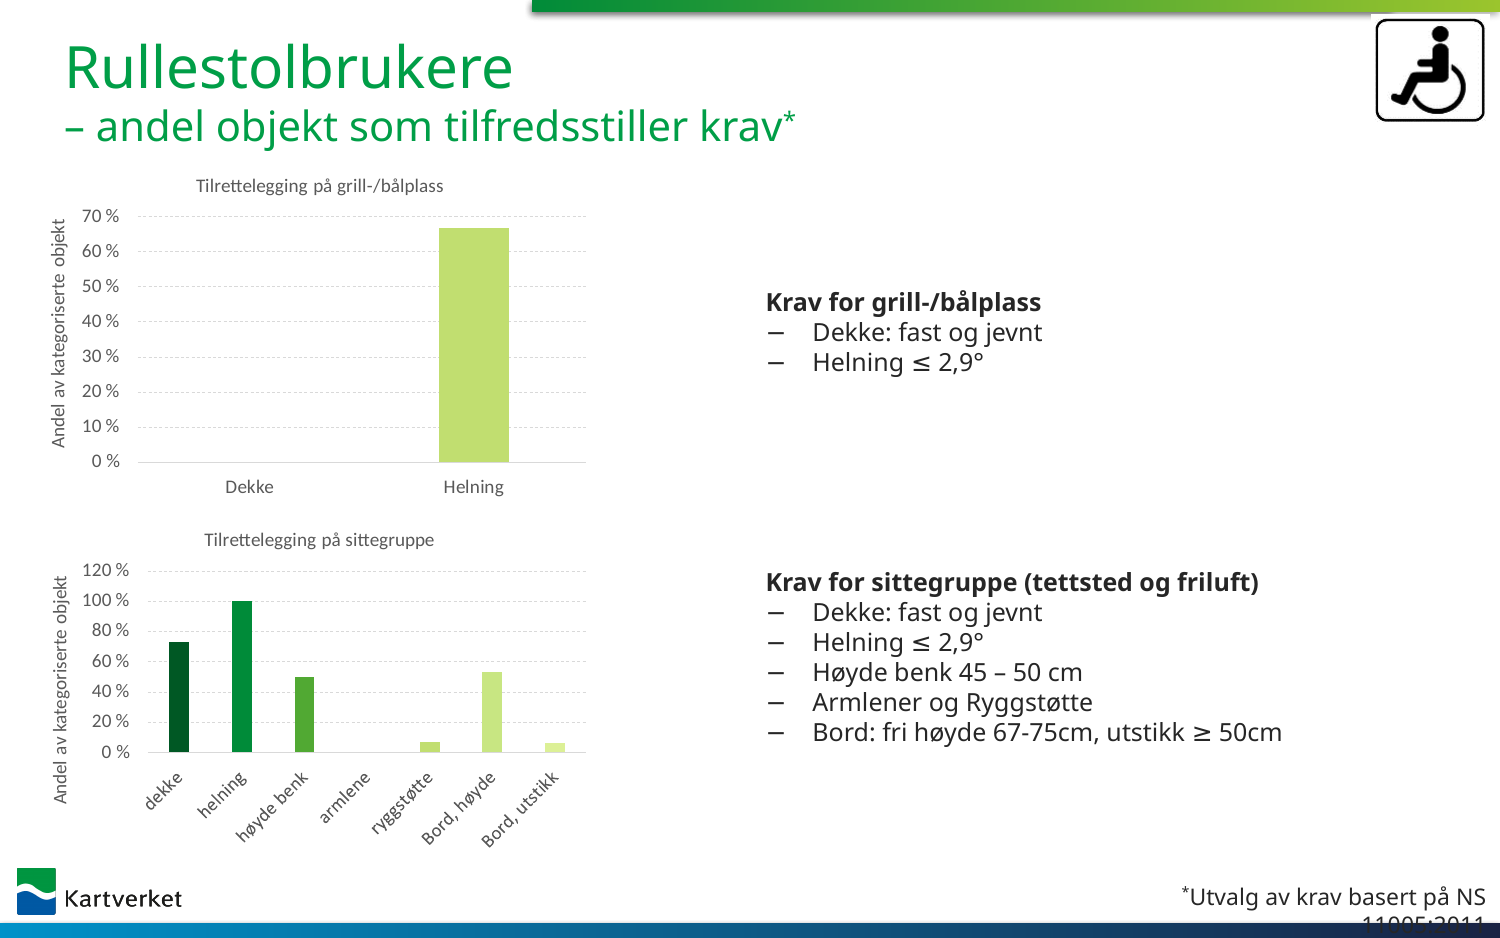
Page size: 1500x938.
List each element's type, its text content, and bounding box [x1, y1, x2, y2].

picture [1371, 13, 1491, 127]
text_box *Utvalg av krav basert på NS 11005:2011 [1068, 873, 1500, 938]
text_box Krav for sittegruppe (tettsted og friluft) Dekke: fast og jevnt Helning ≤ 2,9° Høyde benk 45 – 50 cm Armlener og Ryggstøtte Bord: fri høyde 67-75cm, utstikk ≥ 50cm [750, 559, 1500, 754]
picture [41, 166, 597, 505]
text_box Rullestolbrukere – andel objekt som tilfredsstiller krav* [49, 14, 1431, 158]
text_box Krav for grill-/bålplass Dekke: fast og jevnt Helning ≤ 2,9° [750, 279, 1452, 384]
picture [41, 520, 597, 859]
